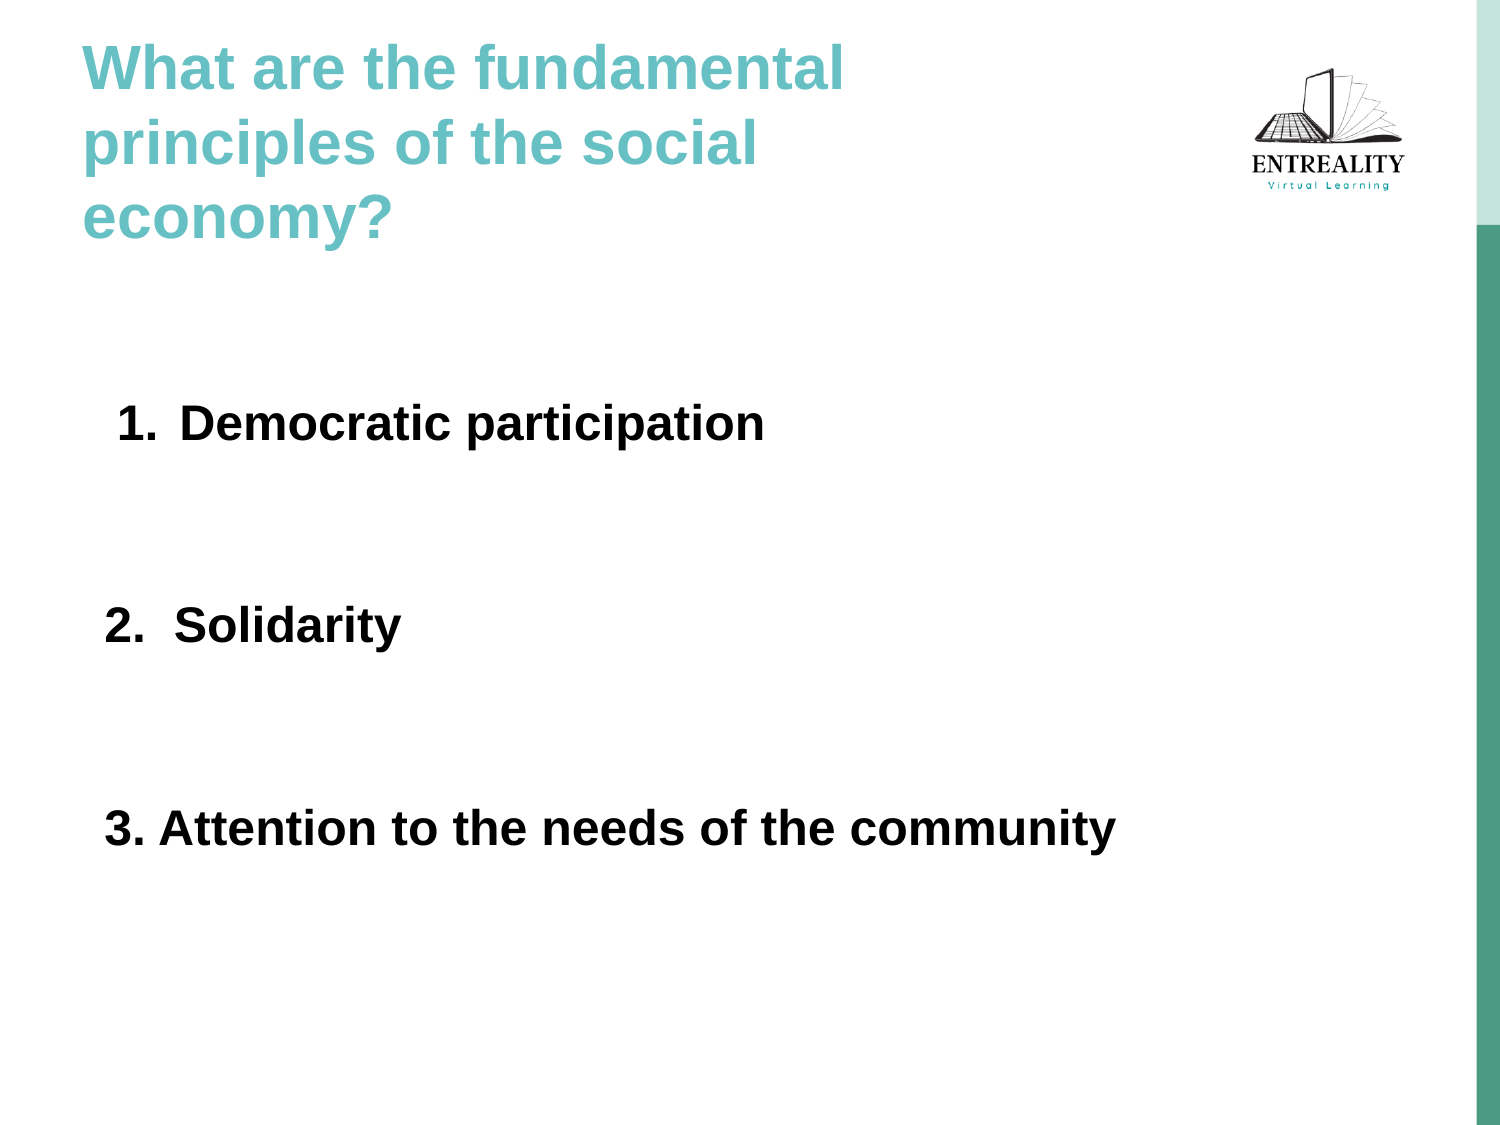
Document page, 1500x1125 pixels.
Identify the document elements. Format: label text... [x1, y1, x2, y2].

picture [1198, 0, 1458, 259]
title What are the fundamental principles of the social economy? [67, 34, 1018, 260]
list Democratic participation 2. Solidarity 3. Attention to the needs of the community [89, 382, 1340, 1050]
